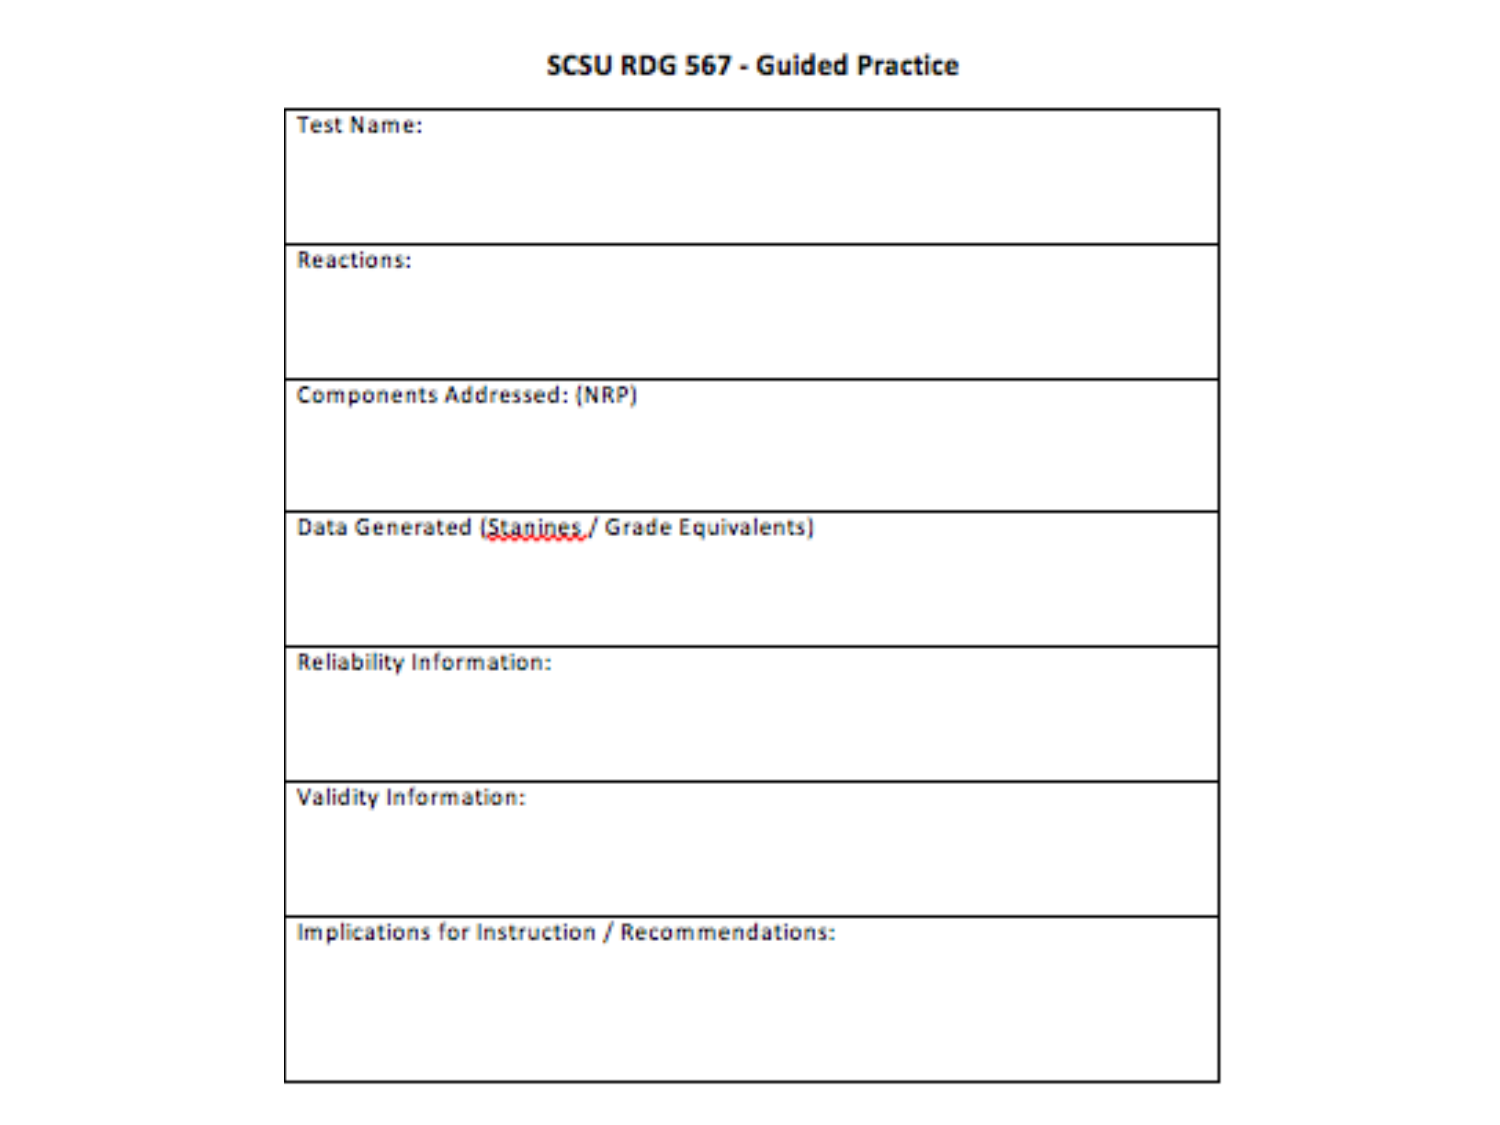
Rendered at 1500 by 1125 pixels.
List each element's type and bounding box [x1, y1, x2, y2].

picture [283, 28, 1235, 1121]
